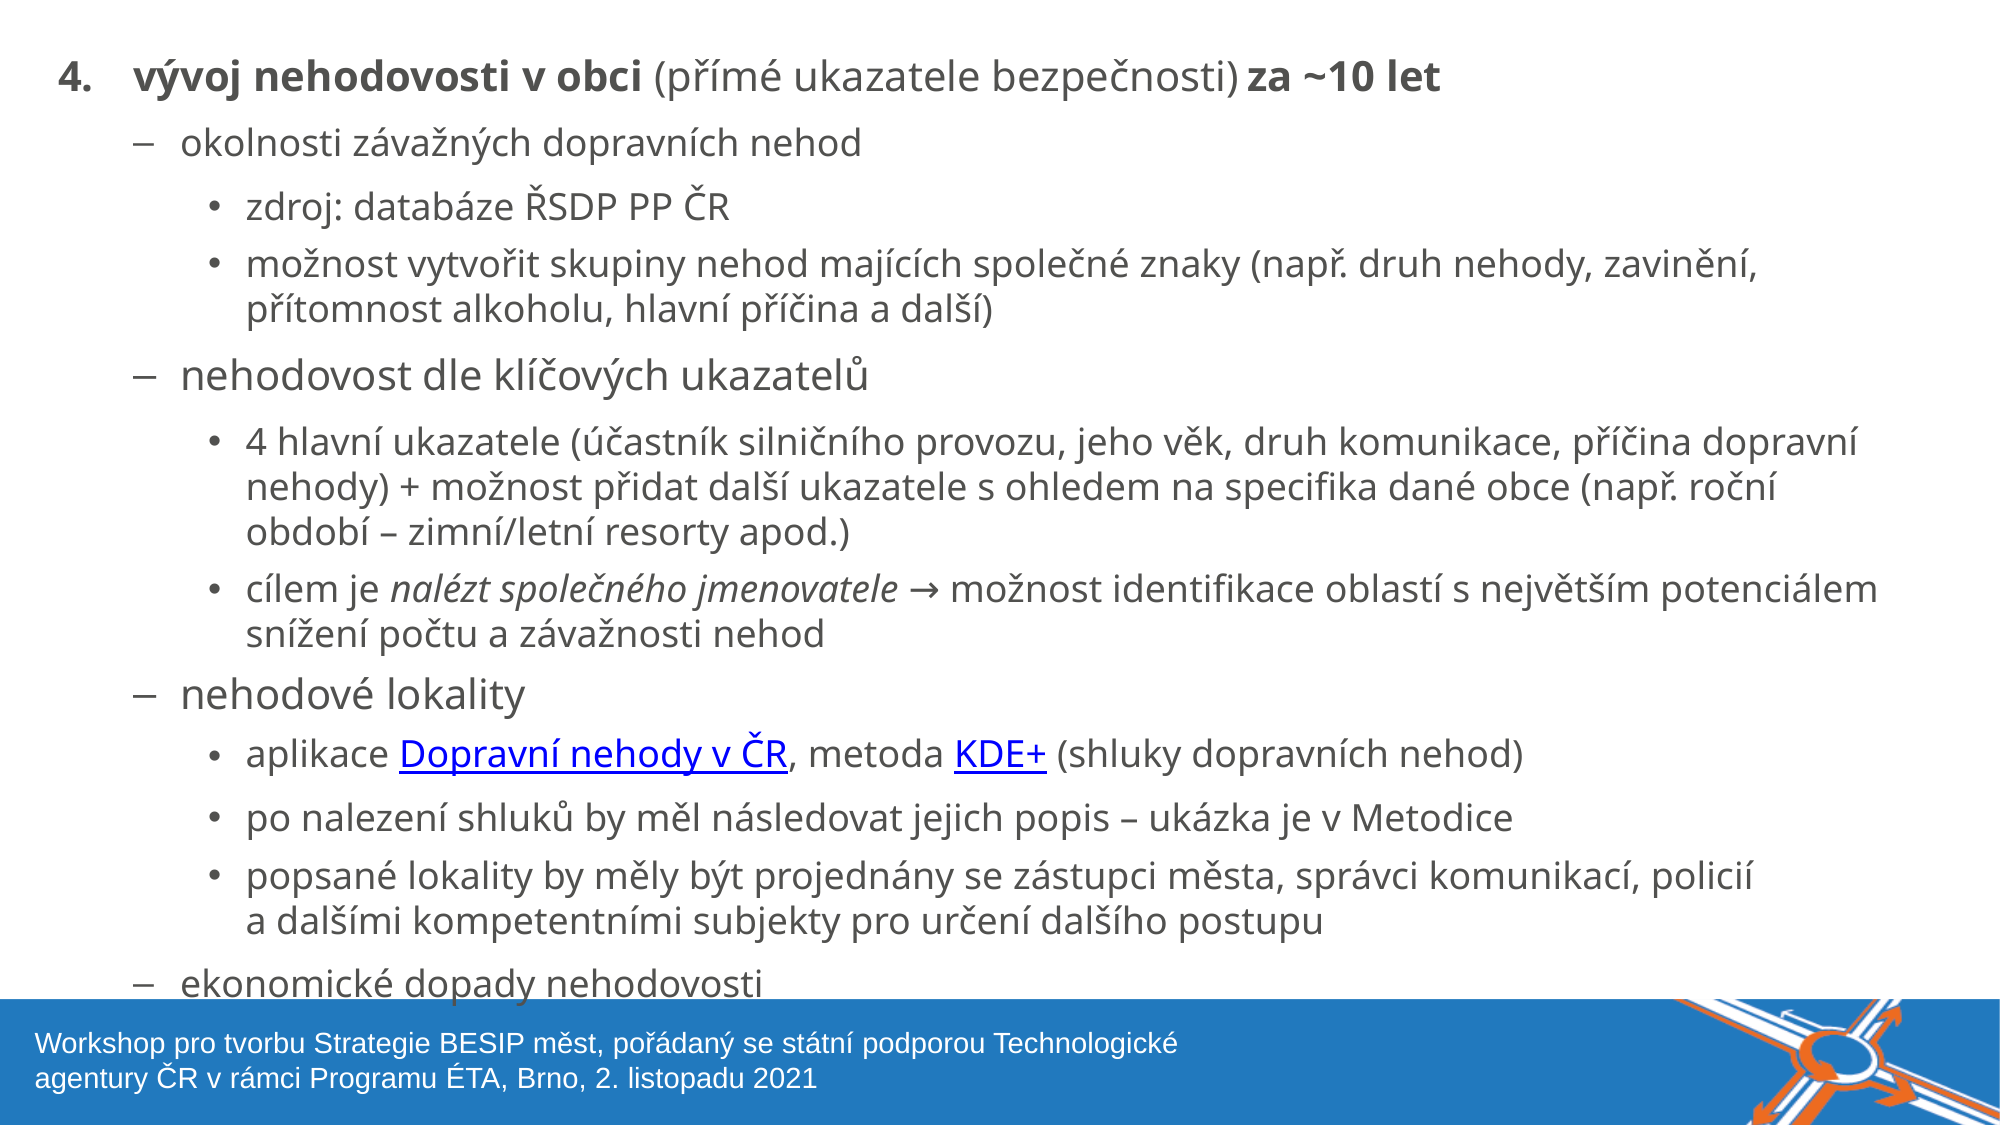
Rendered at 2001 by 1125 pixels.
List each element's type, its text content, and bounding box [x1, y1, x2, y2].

text_box Workshop pro tvorbu Strategie BESIP měst, pořádaný se státní podporou Technologické agentury ČR v rámci Programu ÉTA, Brno, 2. listopadu 2021 [19, 1017, 1245, 1103]
text_box vývoj nehodovosti v obci (přímé ukazatele bezpečnosti) za ~10 let okolnosti závažných dopravních nehod zdroj: databáze ŘSDP PP ČR možnost vytvořit skupiny nehod majících společné znaky (např. druh nehody, zavinění, přítomnost alkoholu, hlavní příčina a další) nehodovost dle klíčových ukazatelů 4 hlavní ukazatele (účastník silničního provozu, jeho věk, druh komunikace, příčina dopravní nehody) + možnost přidat další ukazatele s ohledem na specifika dané obce (např. roční období – zimní/letní resorty apod.) cílem je nalézt společného jmenovatele → možnost identifikace oblastí s největším potenciálem snížení počtu a závažnosti nehod nehodové lokality aplikace Dopravní nehody v ČR, metoda KDE+ (shluky dopravních nehod) po nalezení shluků by měl následovat jejich popis – ukázka je v Metodice popsané lokality by měly být projednány se zástupci města, správci komunikací, policií a dalšími kompetentními subjekty pro určení dalšího postupu ekonomické dopady nehodovosti [43, 42, 1898, 1013]
picture [0, 999, 2000, 1125]
